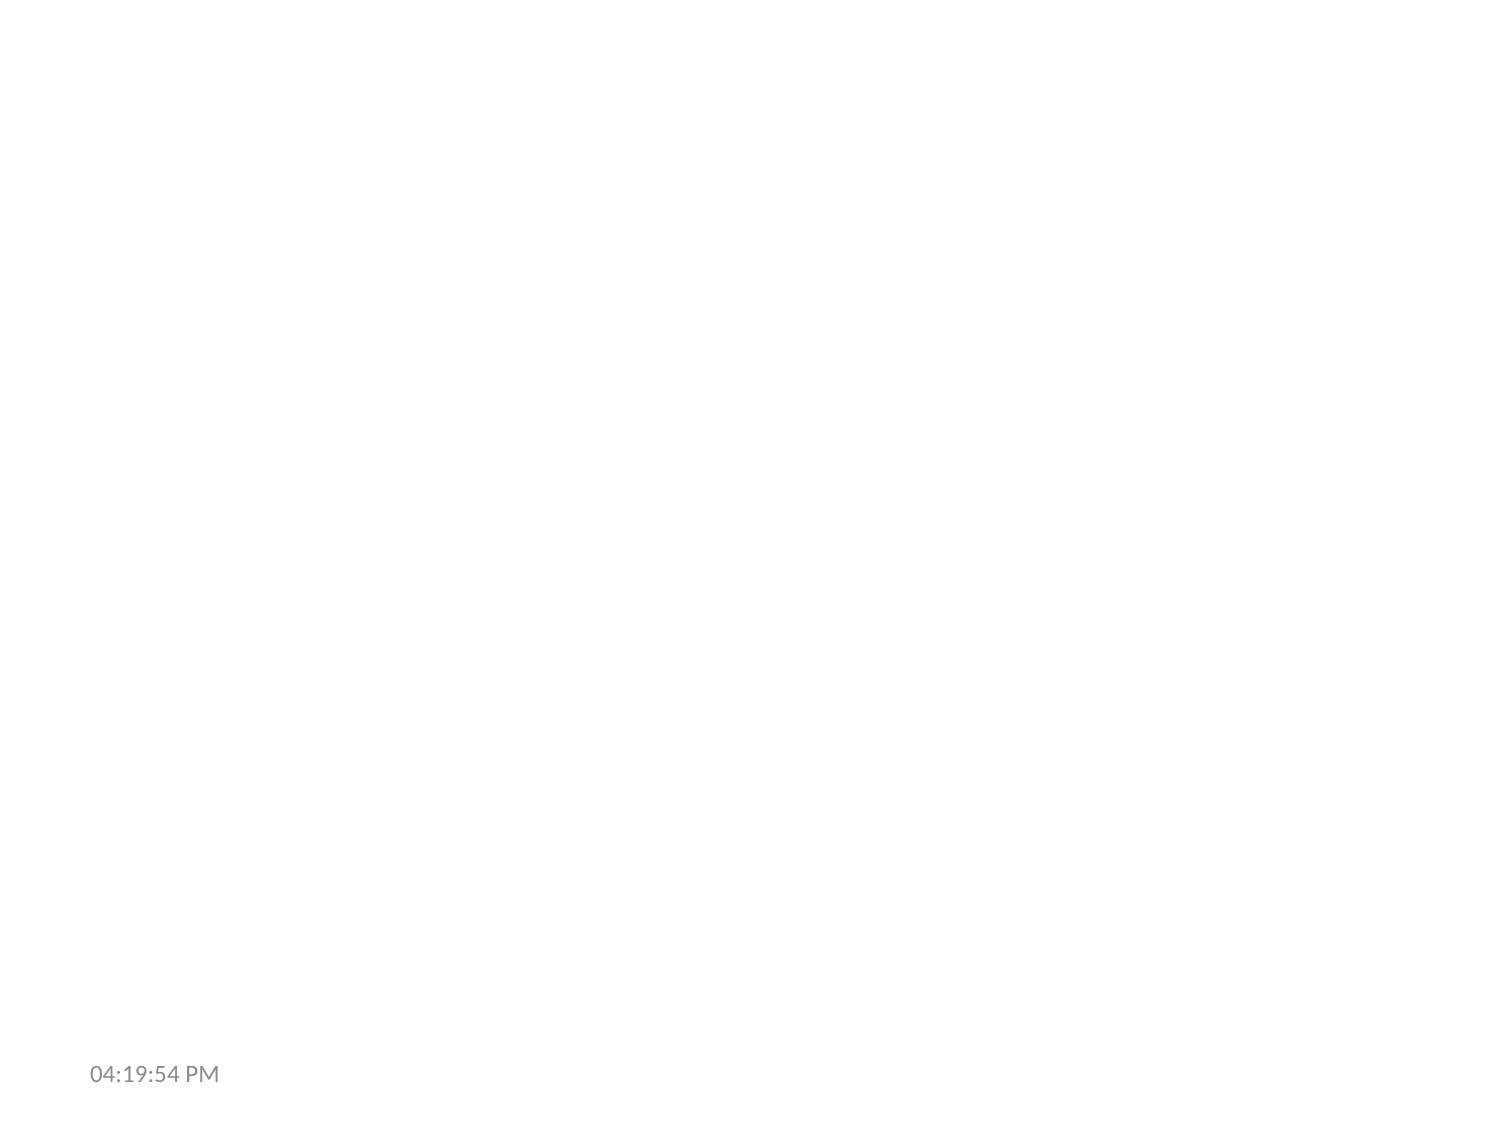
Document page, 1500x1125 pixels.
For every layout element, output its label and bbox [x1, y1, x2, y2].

slide_number [75, 1042, 425, 1103]
